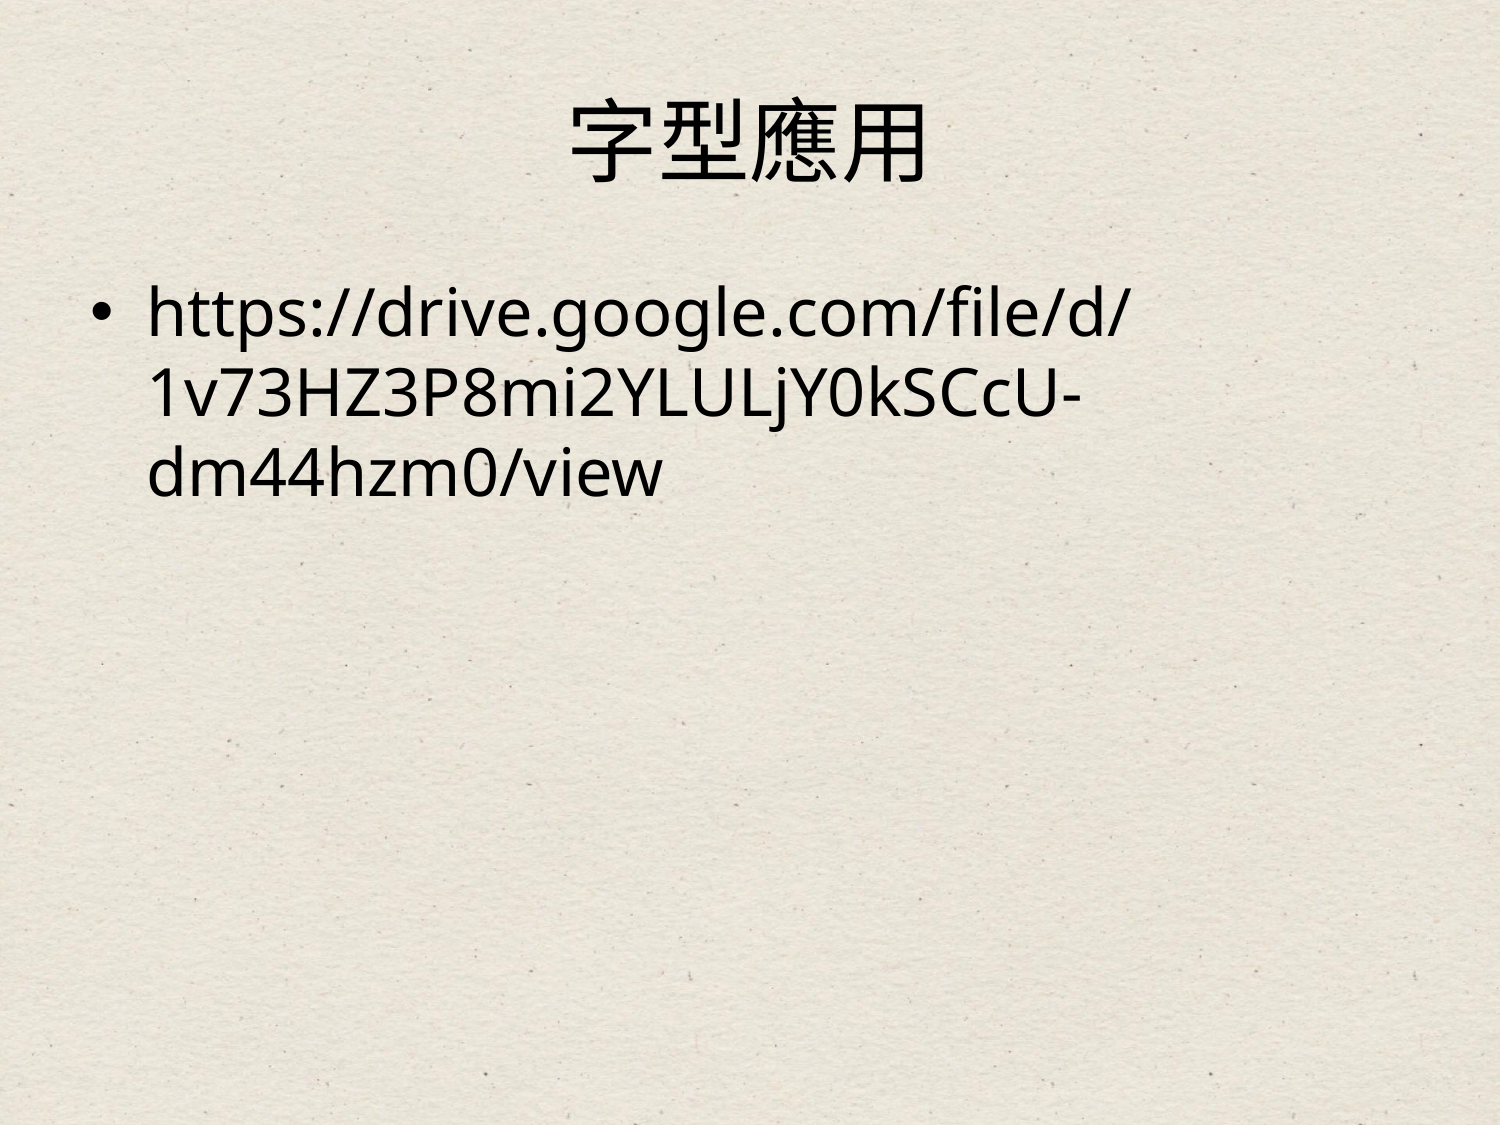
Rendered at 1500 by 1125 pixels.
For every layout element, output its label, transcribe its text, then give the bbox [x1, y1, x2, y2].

title 字型應用 [75, 45, 1425, 233]
picture [0, 0, 1500, 1125]
list https://drive.google.com/file/d/1v73HZ3P8mi2YLULjY0kSCcU-dm44hzm0/view [75, 262, 1425, 1005]
